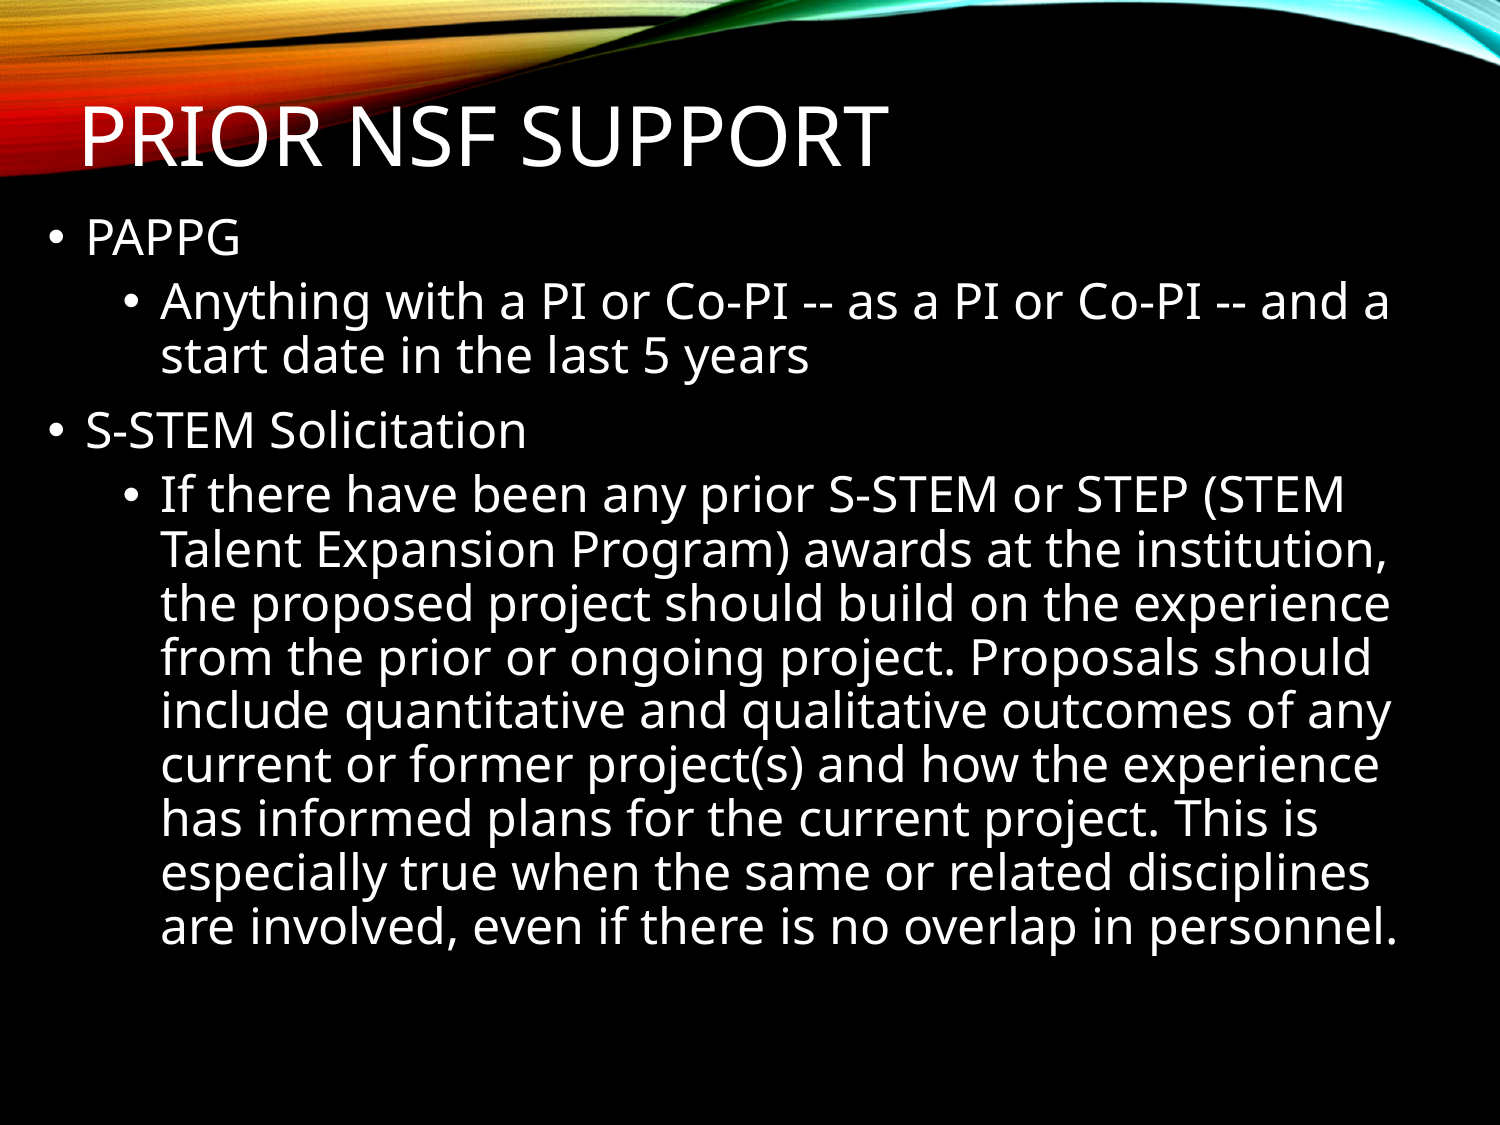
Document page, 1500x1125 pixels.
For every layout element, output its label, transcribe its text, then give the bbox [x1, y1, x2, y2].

picture [0, 0, 1500, 178]
title Prior NSF Support [62, 33, 1109, 204]
list PAPPG Anything with a PI or Co-PI -- as a PI or Co-PI -- and a start date in the last 5 years S-STEM Solicitation If there have been any prior S-STEM or STEP (STEM Talent Expansion Program) awards at the institution, the proposed project should build on the experience from the prior or ongoing project. Proposals should include quantitative and qualitative outcomes of any current or former project(s) and how the experience has informed plans for the current project. This is especially true when the same or related disciplines are involved, even if there is no overlap in personnel. [32, 204, 1462, 975]
